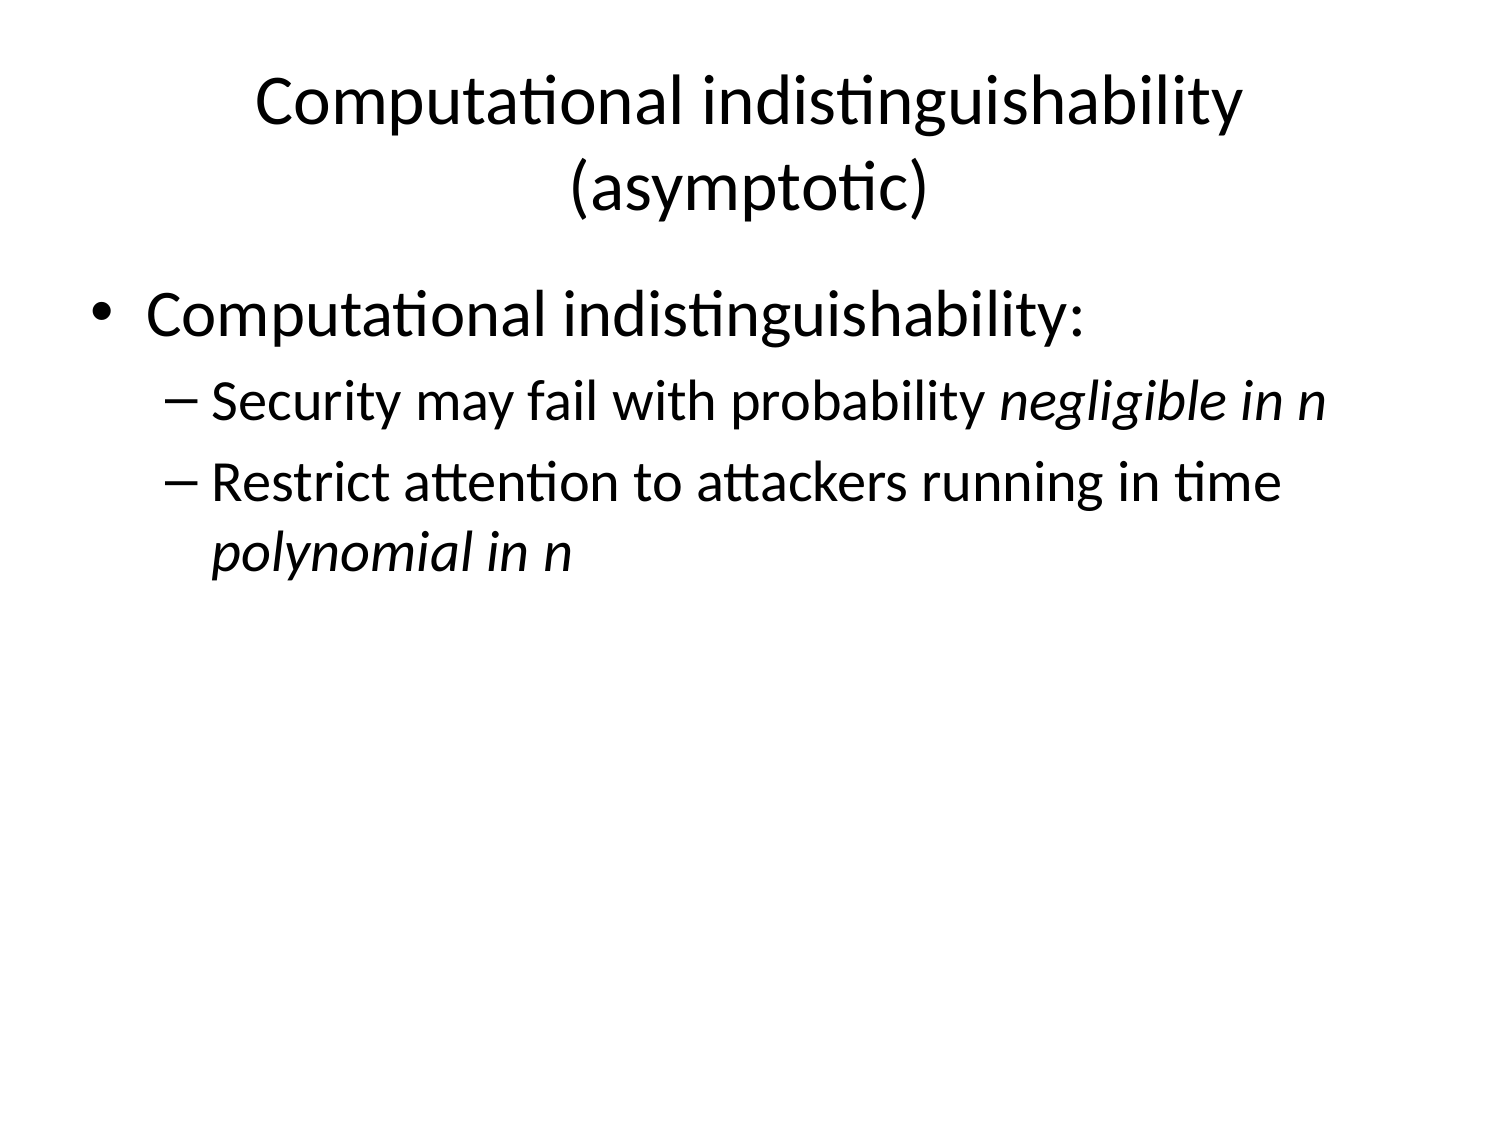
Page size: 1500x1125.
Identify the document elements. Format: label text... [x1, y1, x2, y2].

list Computational indistinguishability: Security may fail with probability negligible in n Restrict attention to attackers running in time polynomial in n [75, 262, 1425, 1005]
title Computational indistinguishability (asymptotic) [75, 45, 1425, 233]
